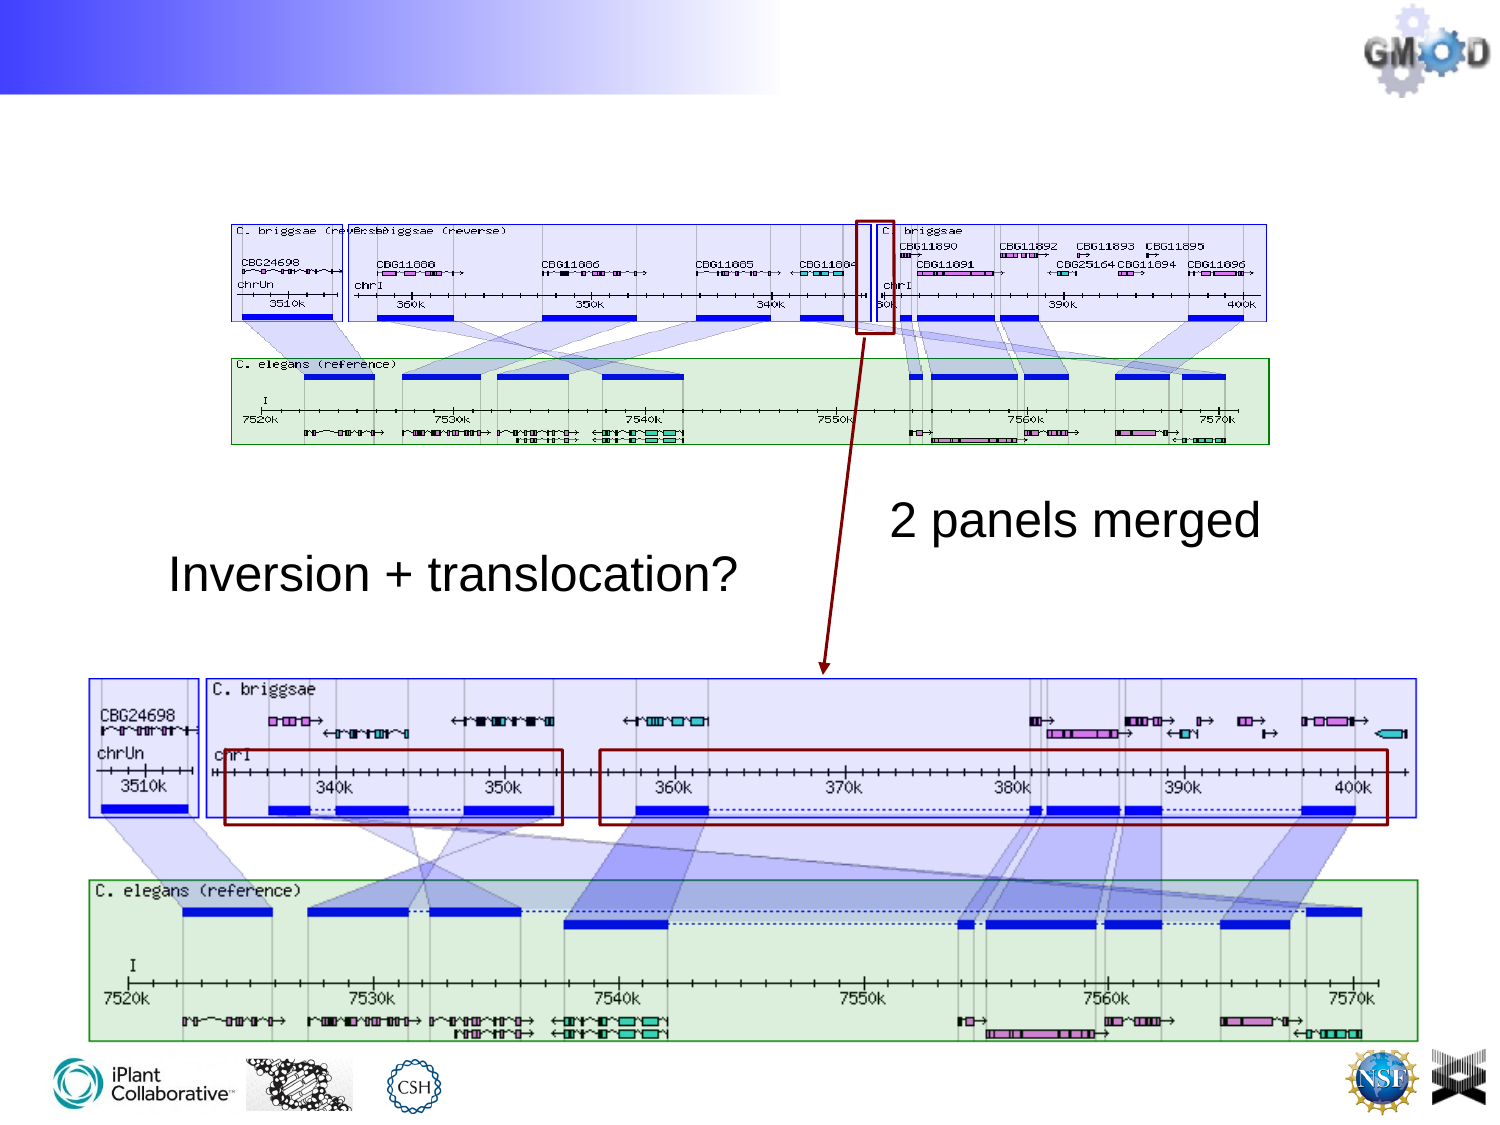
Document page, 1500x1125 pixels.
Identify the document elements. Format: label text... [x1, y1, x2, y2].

text_box [818, 458, 850, 676]
picture [224, 224, 1276, 450]
text_box [0, 0, 1497, 98]
picture [39, 1053, 240, 1115]
text_box Inversion + translocation? [153, 534, 754, 610]
text_box 2 panels merged [874, 480, 1277, 555]
picture [80, 677, 1426, 1116]
picture [246, 1056, 353, 1113]
picture [1431, 1049, 1487, 1105]
picture [382, 1054, 442, 1116]
